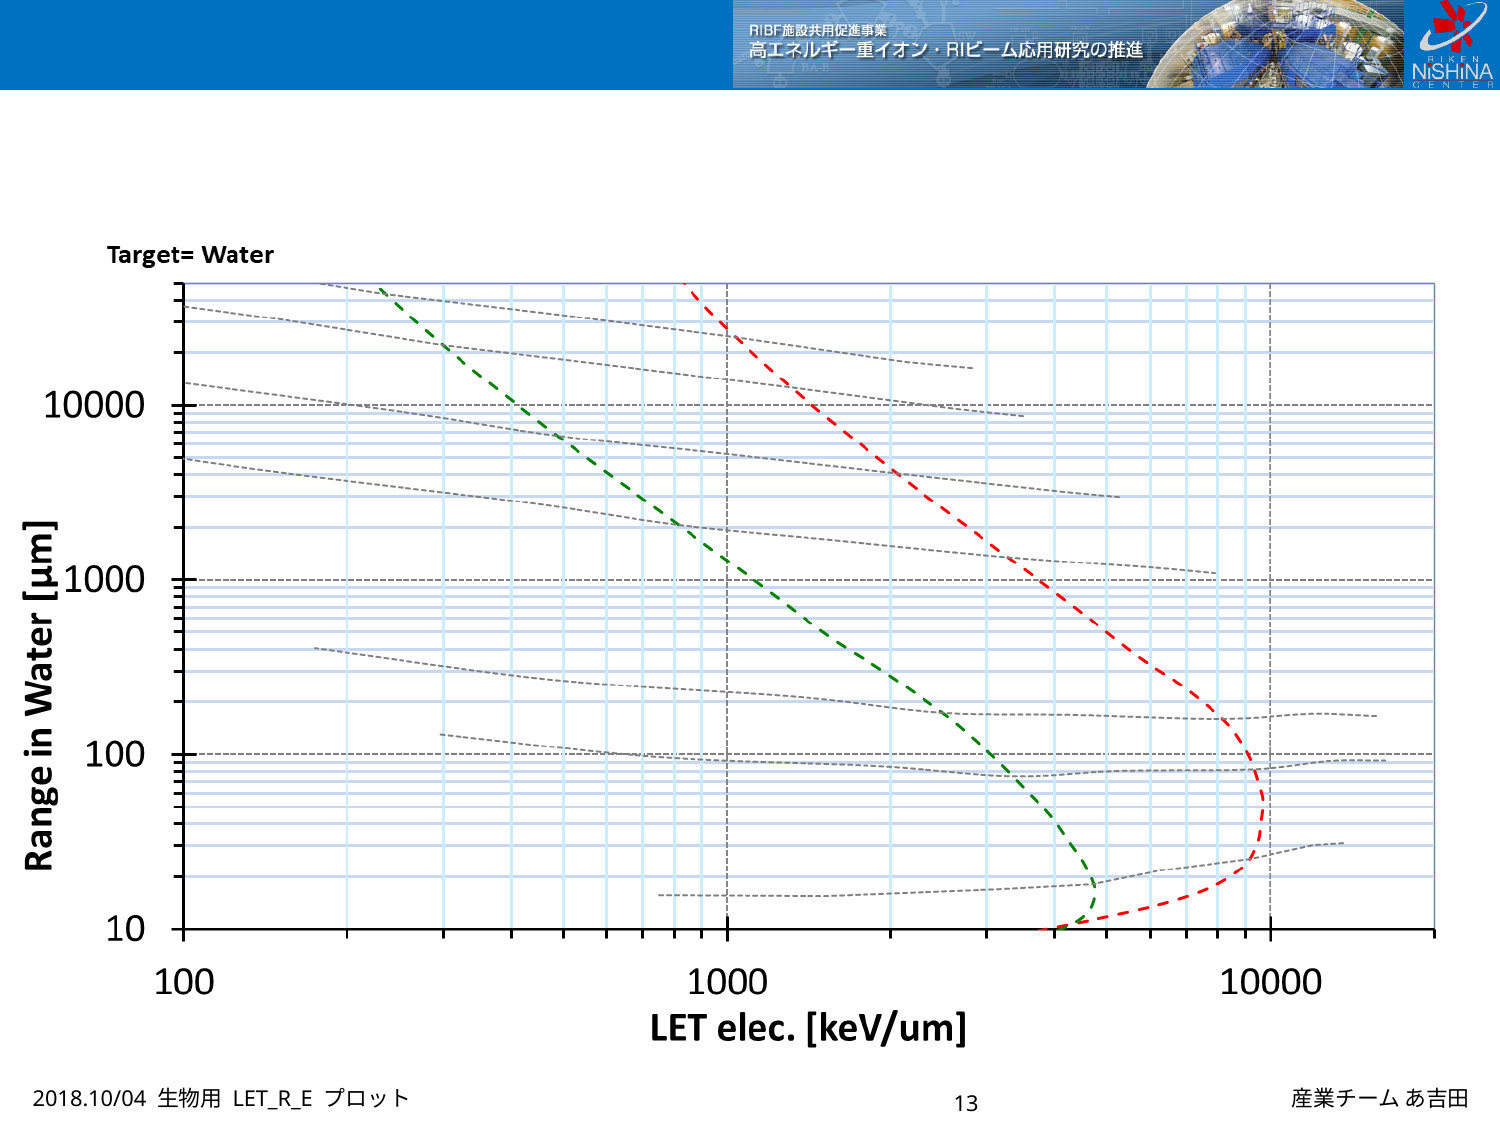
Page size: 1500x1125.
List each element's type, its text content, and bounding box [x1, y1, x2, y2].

picture [0, 0, 1500, 1053]
slide_number 13 [643, 1081, 994, 1114]
footer 産業チーム あ吉田 [1009, 1081, 1486, 1114]
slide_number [17, 1081, 621, 1114]
